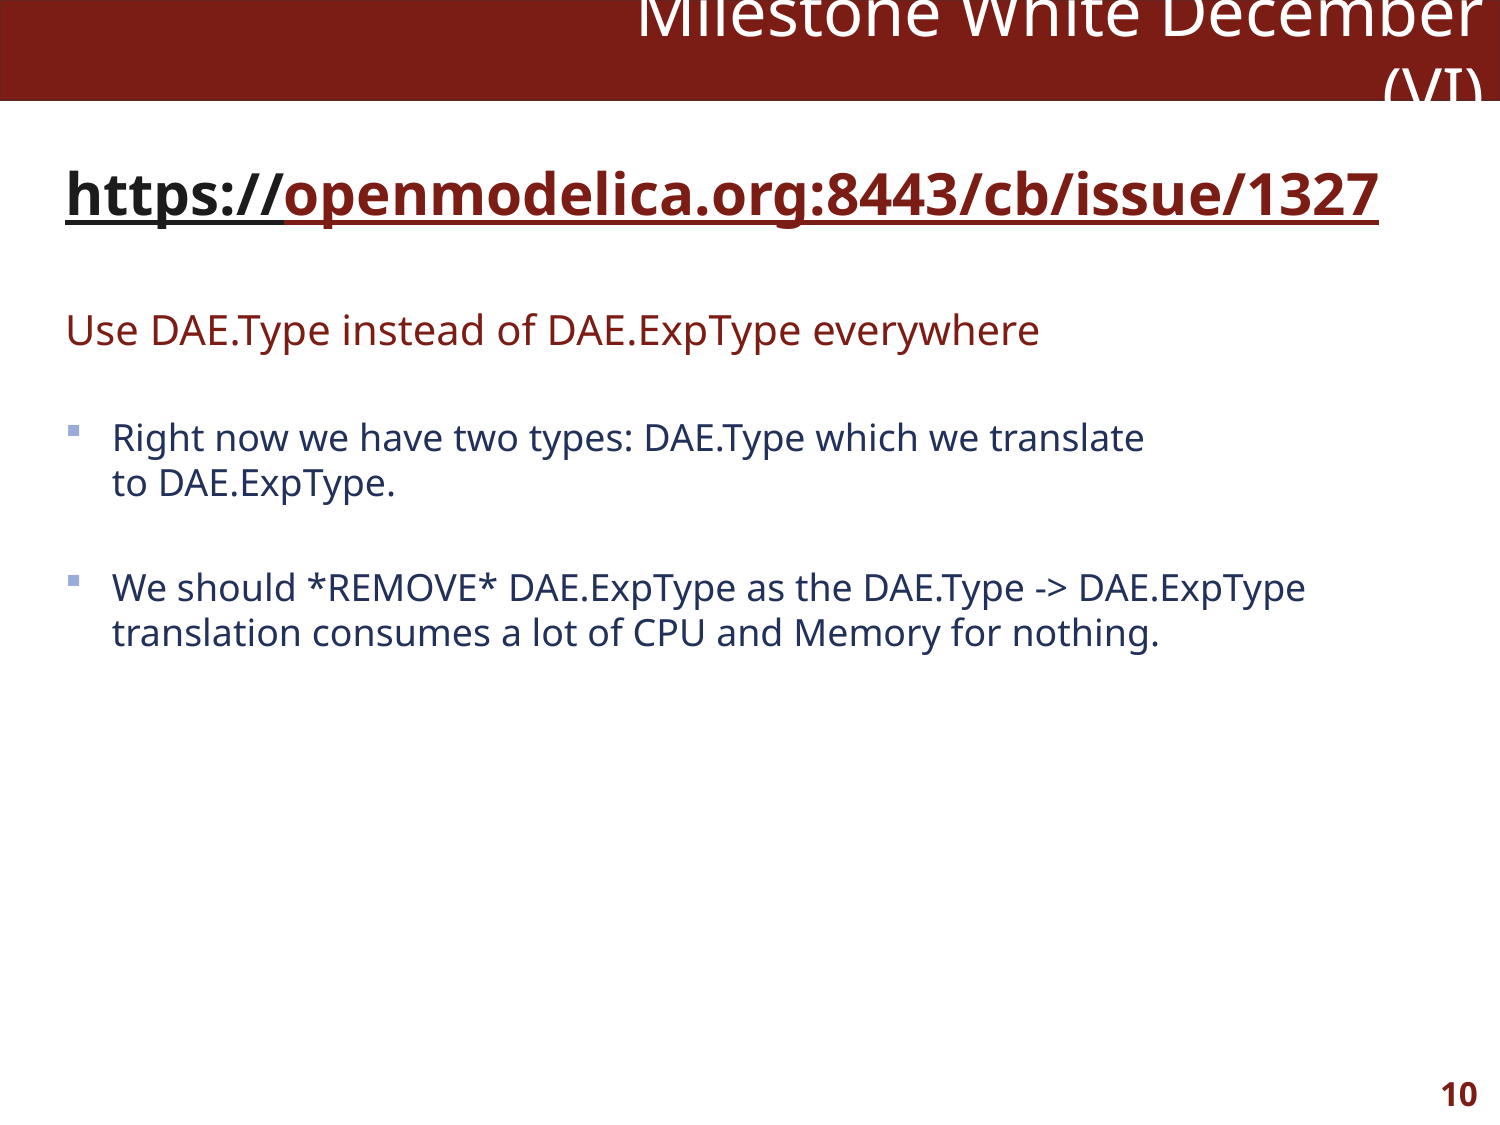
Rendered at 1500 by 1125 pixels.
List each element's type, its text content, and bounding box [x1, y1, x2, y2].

title Milestone White December (VI) [537, 0, 1500, 101]
list https://openmodelica.org:8443/cb/issue/1327 Use DAE.Type instead of DAE.ExpType everywhere Right now we have two types: DAE.Type which we translate to DAE.ExpType. We should *REMOVE* DAE.ExpType as the DAE.Type -> DAE.ExpType translation consumes a lot of CPU and Memory for nothing. [49, 149, 1451, 1076]
slide_number 10 [1342, 1065, 1494, 1116]
